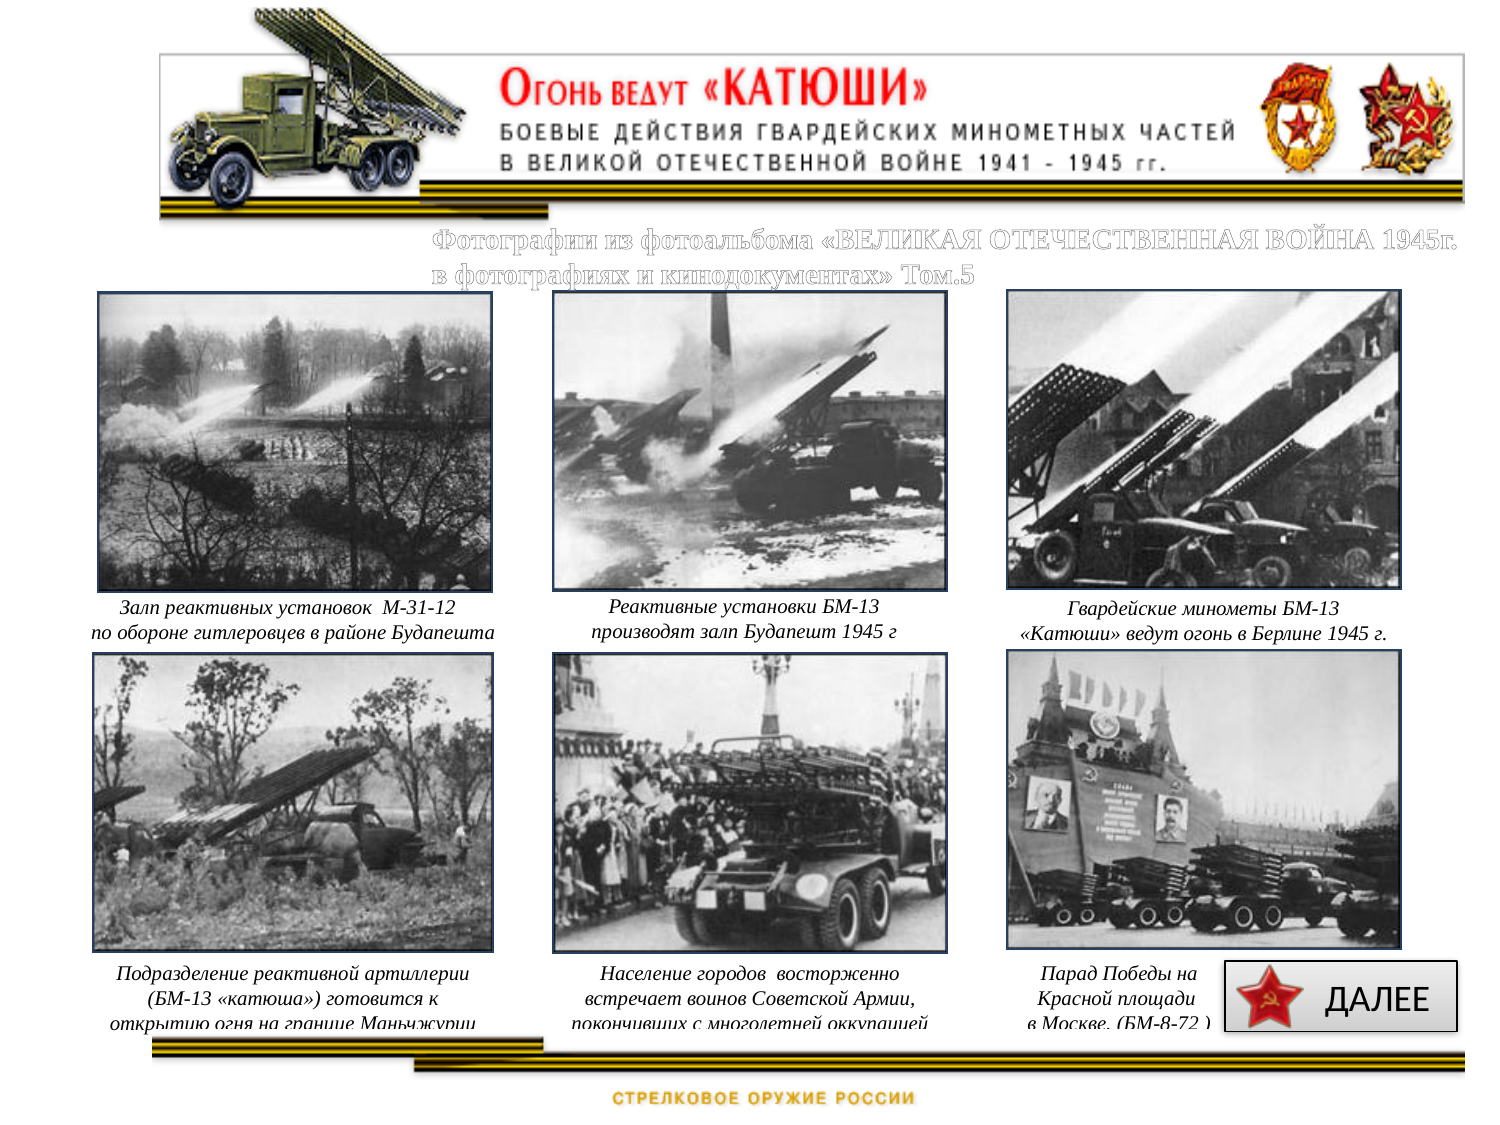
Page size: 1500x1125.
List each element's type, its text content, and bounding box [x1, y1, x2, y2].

picture [1007, 650, 1401, 949]
text_box ДАЛЕЕ [1224, 960, 1458, 1028]
text_box Реактивные установки БМ-13 производят залп Будапешт 1945 г [550, 596, 938, 651]
text_box Подразделение реактивной артиллерии (БМ-13 «катюша») готовится к открытию огня на границе Маньчжурии [93, 958, 493, 1042]
picture [98, 293, 492, 592]
text_box Фотографии из фотоальбома «ВЕЛИКАЯ ОТЕЧЕСТВЕННАЯ ВОЙНА 1945г. в фотографиях и кинодокументах» Том.5 [416, 212, 1495, 297]
picture [93, 654, 493, 952]
text_box Парад Победы на Красной площади в Москве. (БМ-8-72 ) [1007, 956, 1225, 1028]
picture [553, 292, 947, 590]
picture [553, 654, 947, 952]
picture [1007, 290, 1401, 588]
picture [152, 962, 1466, 1117]
text_box Залп реактивных установок М-31-12 по обороне гитлеровцев в районе Будапешта [35, 586, 551, 652]
picture [158, 6, 1465, 231]
text_box Гвардейские минометы БМ-13 «Катюши» ведут огонь в Берлине 1945 г. [1004, 592, 1403, 652]
text_box Население городов восторженно встречает воинов Советской Армии, покончивших с многолетней оккупацией (БМ-8-48 ) [538, 952, 961, 1028]
